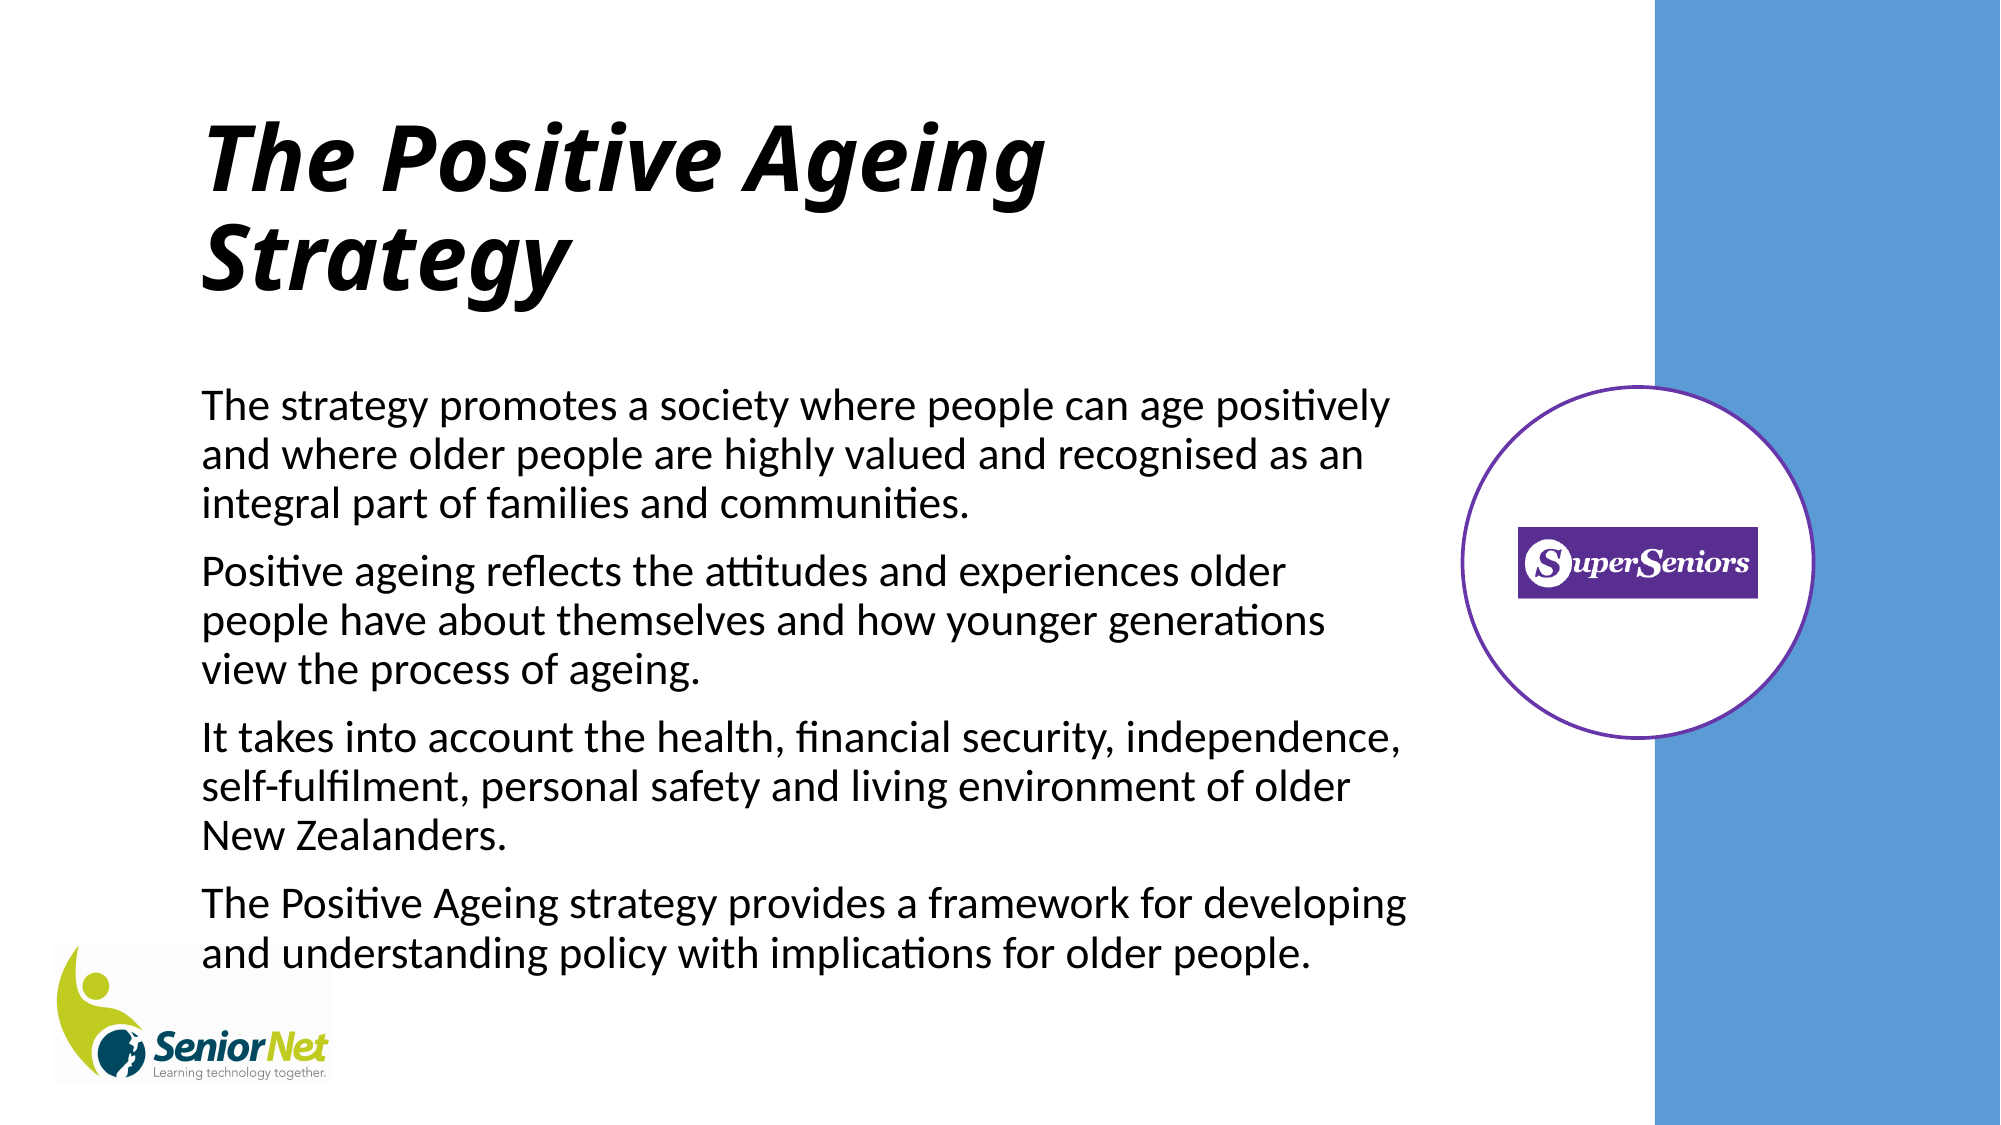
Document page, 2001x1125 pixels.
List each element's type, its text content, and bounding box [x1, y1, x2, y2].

picture [54, 943, 332, 1083]
list The strategy promotes a society where people can age positively and where older people are highly valued and recognised as an integral part of families and communities. Positive ageing reflects the attitudes and experiences older people have about themselves and how younger generations view the process of ageing. It takes into account the health, financial security, independence, self-fulfilment, personal safety and living environment of older New Zealanders. The Positive Ageing strategy provides a framework for developing and understanding policy with implications for older people. [186, 373, 1430, 1023]
text_box [1654, 0, 2000, 1125]
title The Positive Ageing Strategy [186, 102, 1413, 321]
picture [1518, 526, 1758, 599]
text_box [1461, 385, 1815, 740]
